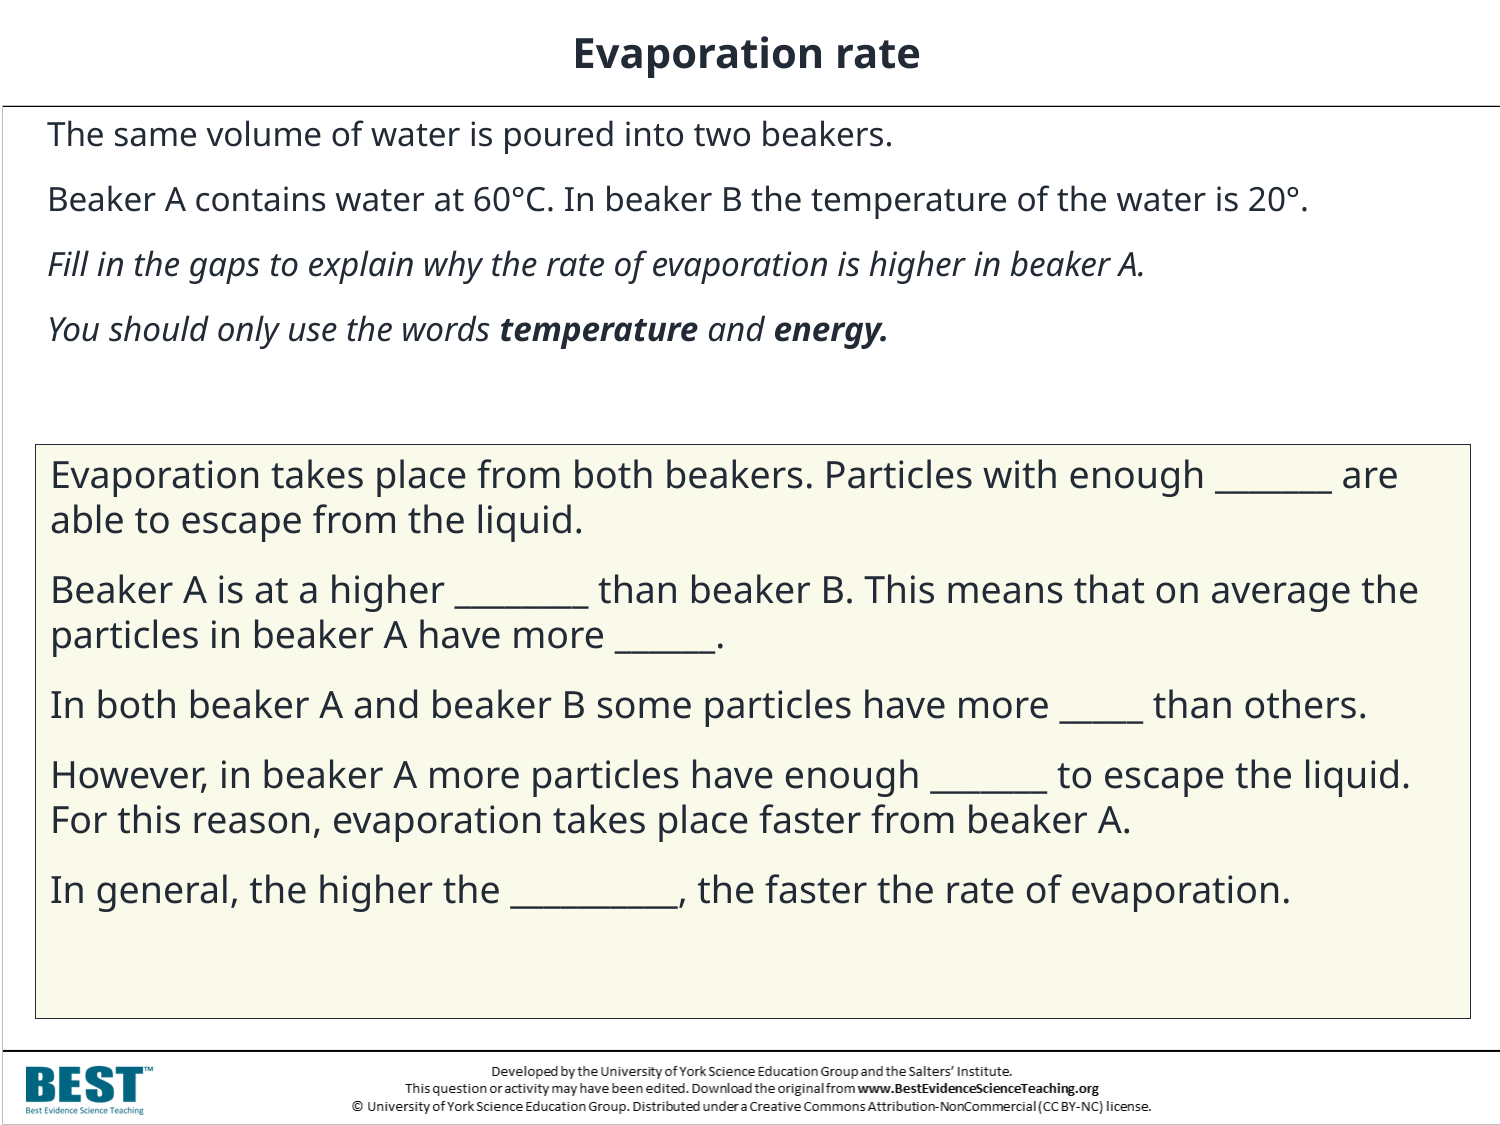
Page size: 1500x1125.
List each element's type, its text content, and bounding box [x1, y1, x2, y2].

picture [2, 105, 1500, 1125]
text_box Evaporation rate [23, 4, 1471, 99]
